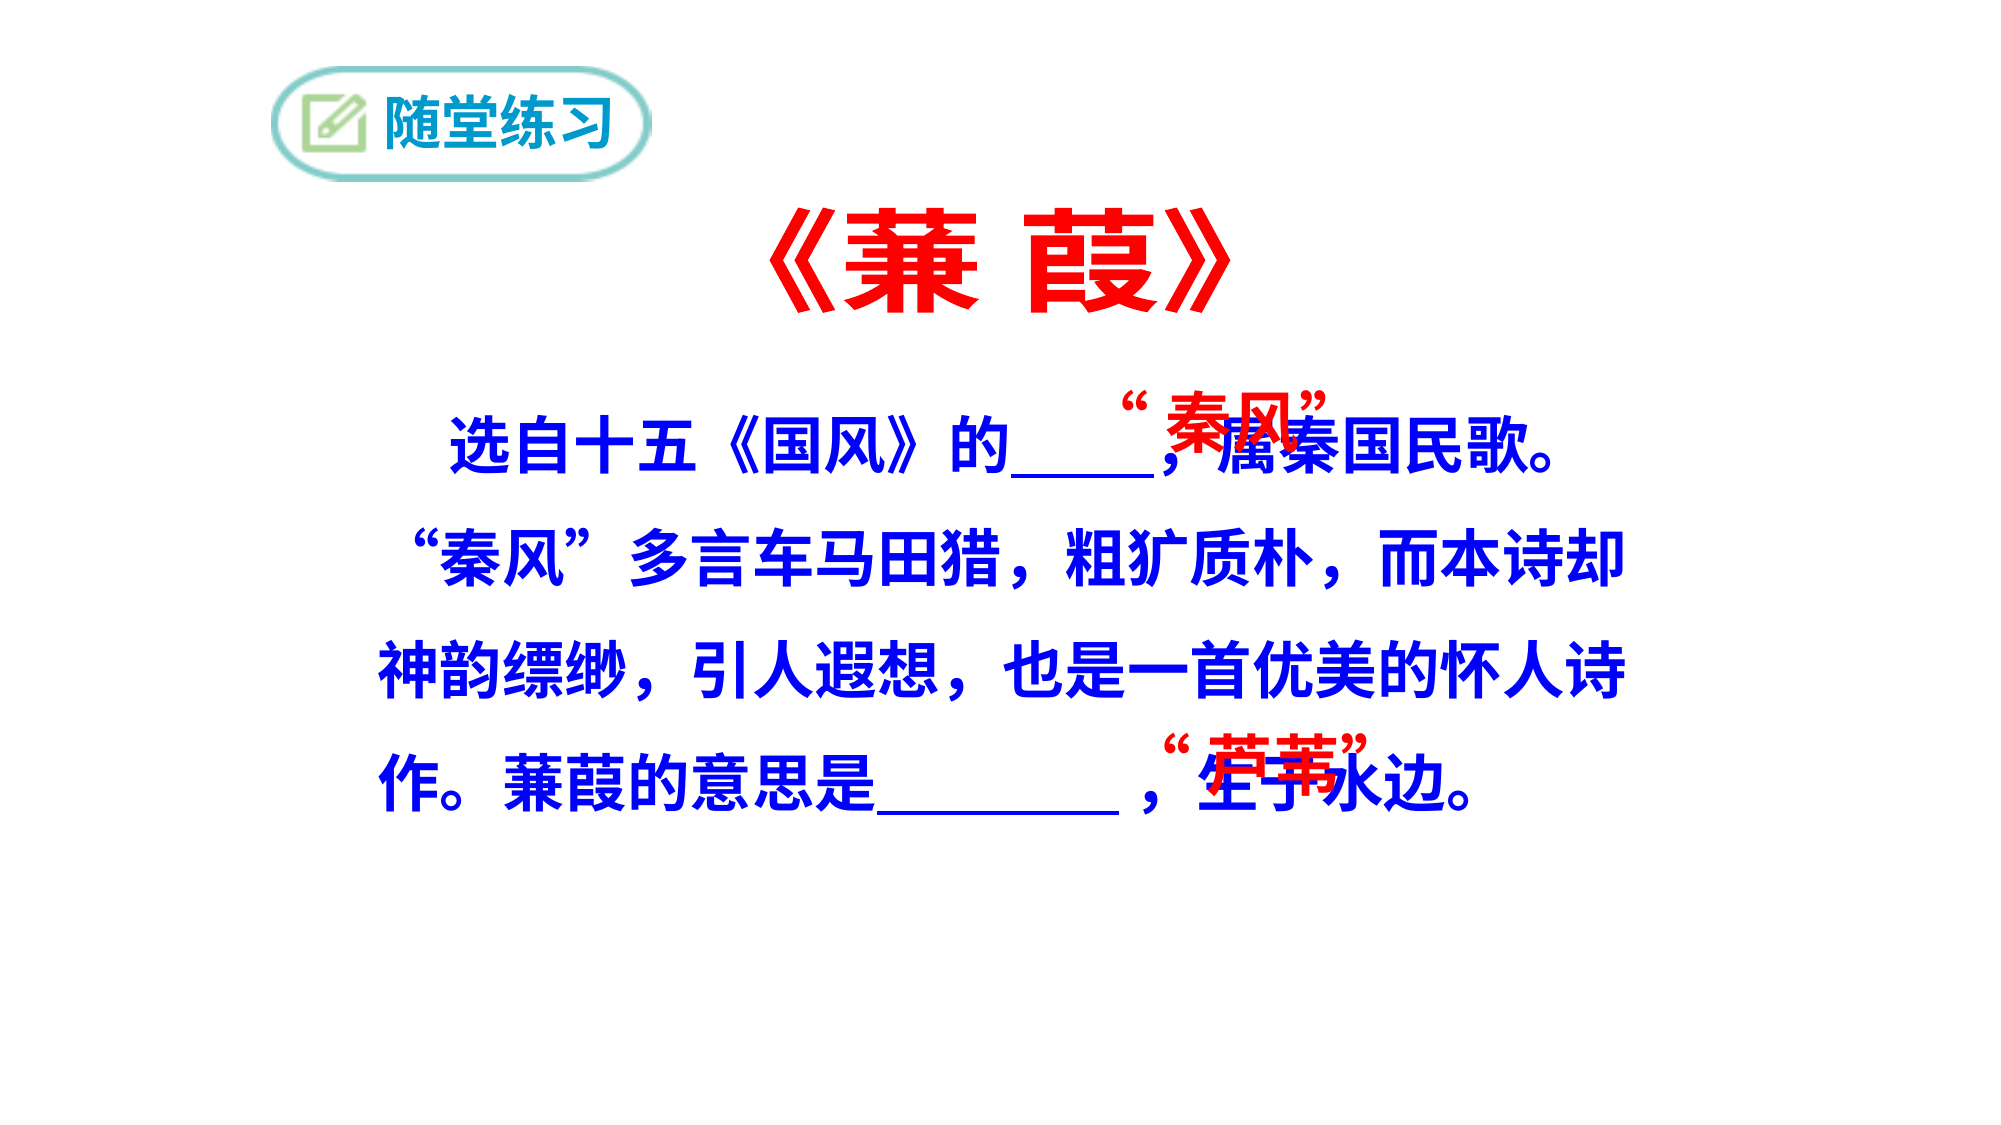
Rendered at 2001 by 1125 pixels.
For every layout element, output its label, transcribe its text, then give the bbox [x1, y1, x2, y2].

text_box “芦苇” [999, 716, 1532, 811]
text_box “秦风” [1059, 373, 1390, 469]
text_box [270, 66, 652, 182]
text_box 选自十五《国风》的 ，属秦国民歌。“秦风”多言车马田猎，粗犷质朴，而本诗却神韵缥缈，引人遐想，也是一首优美的怀人诗作。蒹葭的意思是 ，生于水边。 [362, 361, 1676, 826]
